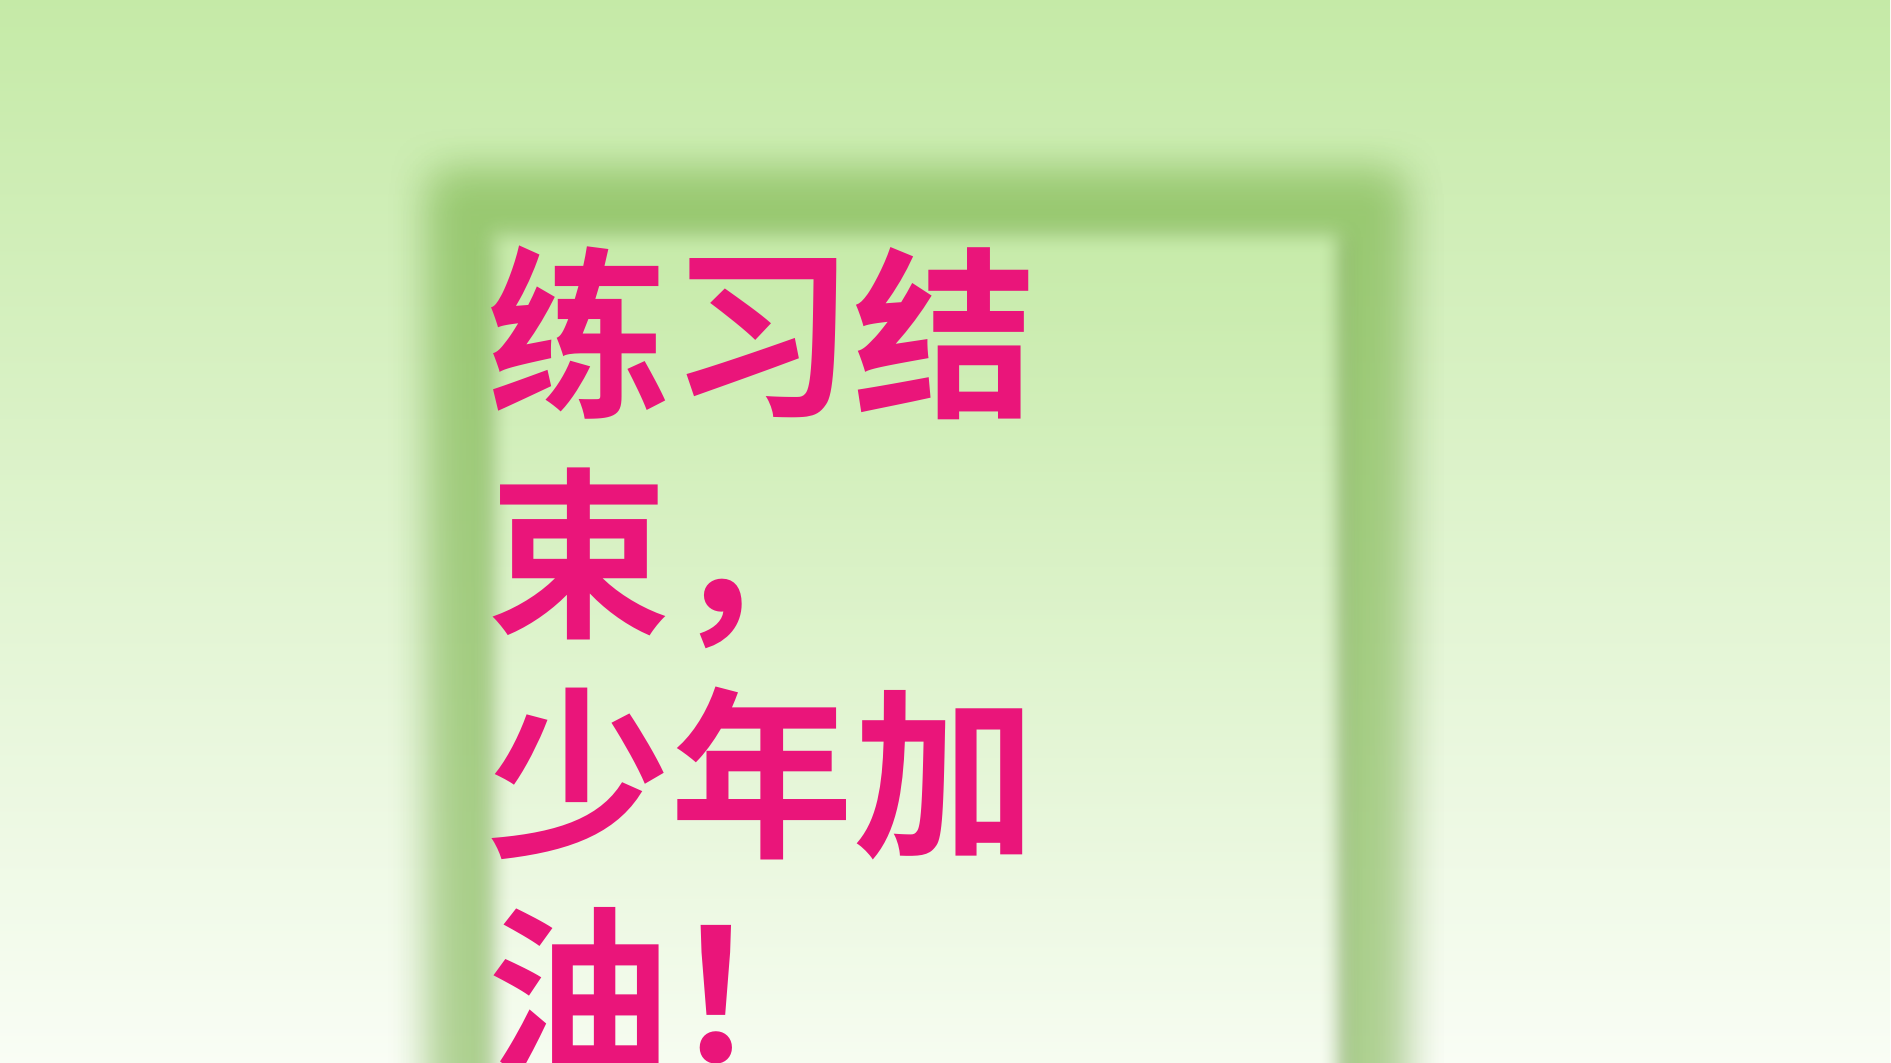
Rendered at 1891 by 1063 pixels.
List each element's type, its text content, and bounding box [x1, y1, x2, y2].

text_box 练习结束， 少年加油！ [505, 245, 1327, 1063]
